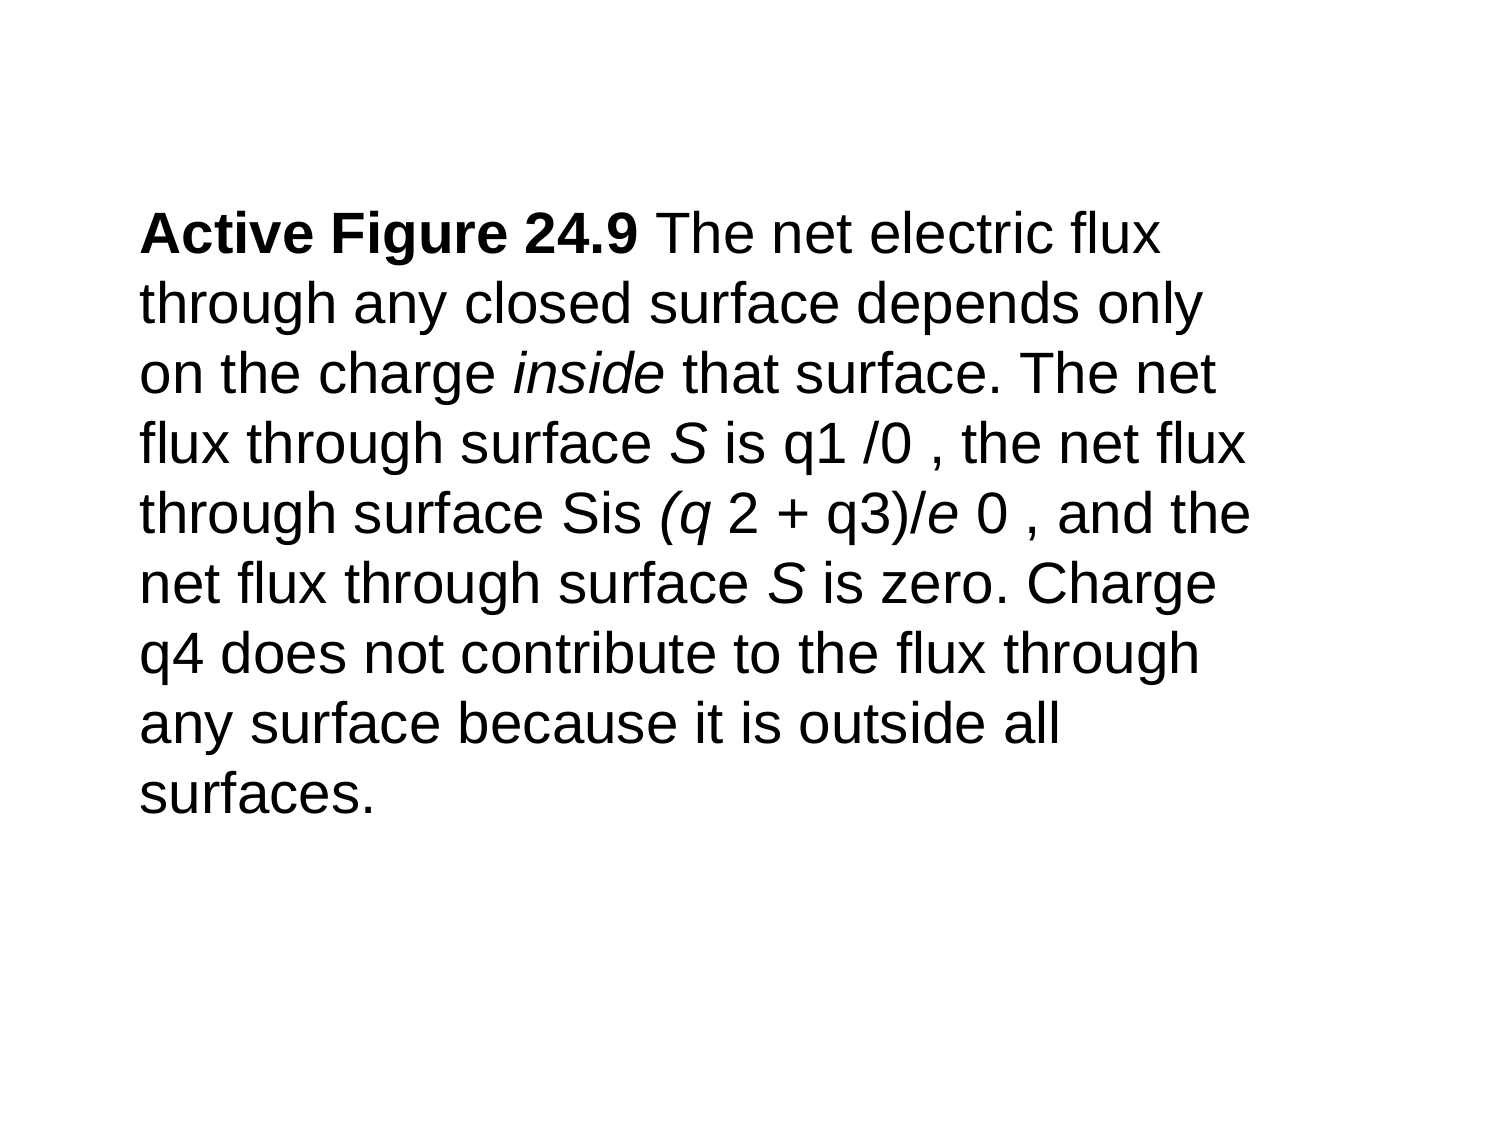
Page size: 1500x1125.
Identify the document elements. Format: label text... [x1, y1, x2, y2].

text_box Active Figure 24.9 The net electric flux through any closed surface depends only on the charge inside that surface. The net flux through surface S is q1 /0 , the net flux through surface Sis (q 2 + q3)/e 0 , and the net flux through surface S is zero. Charge q4 does not contribute to the flux through any surface because it is outside all surfaces. [125, 187, 1300, 923]
